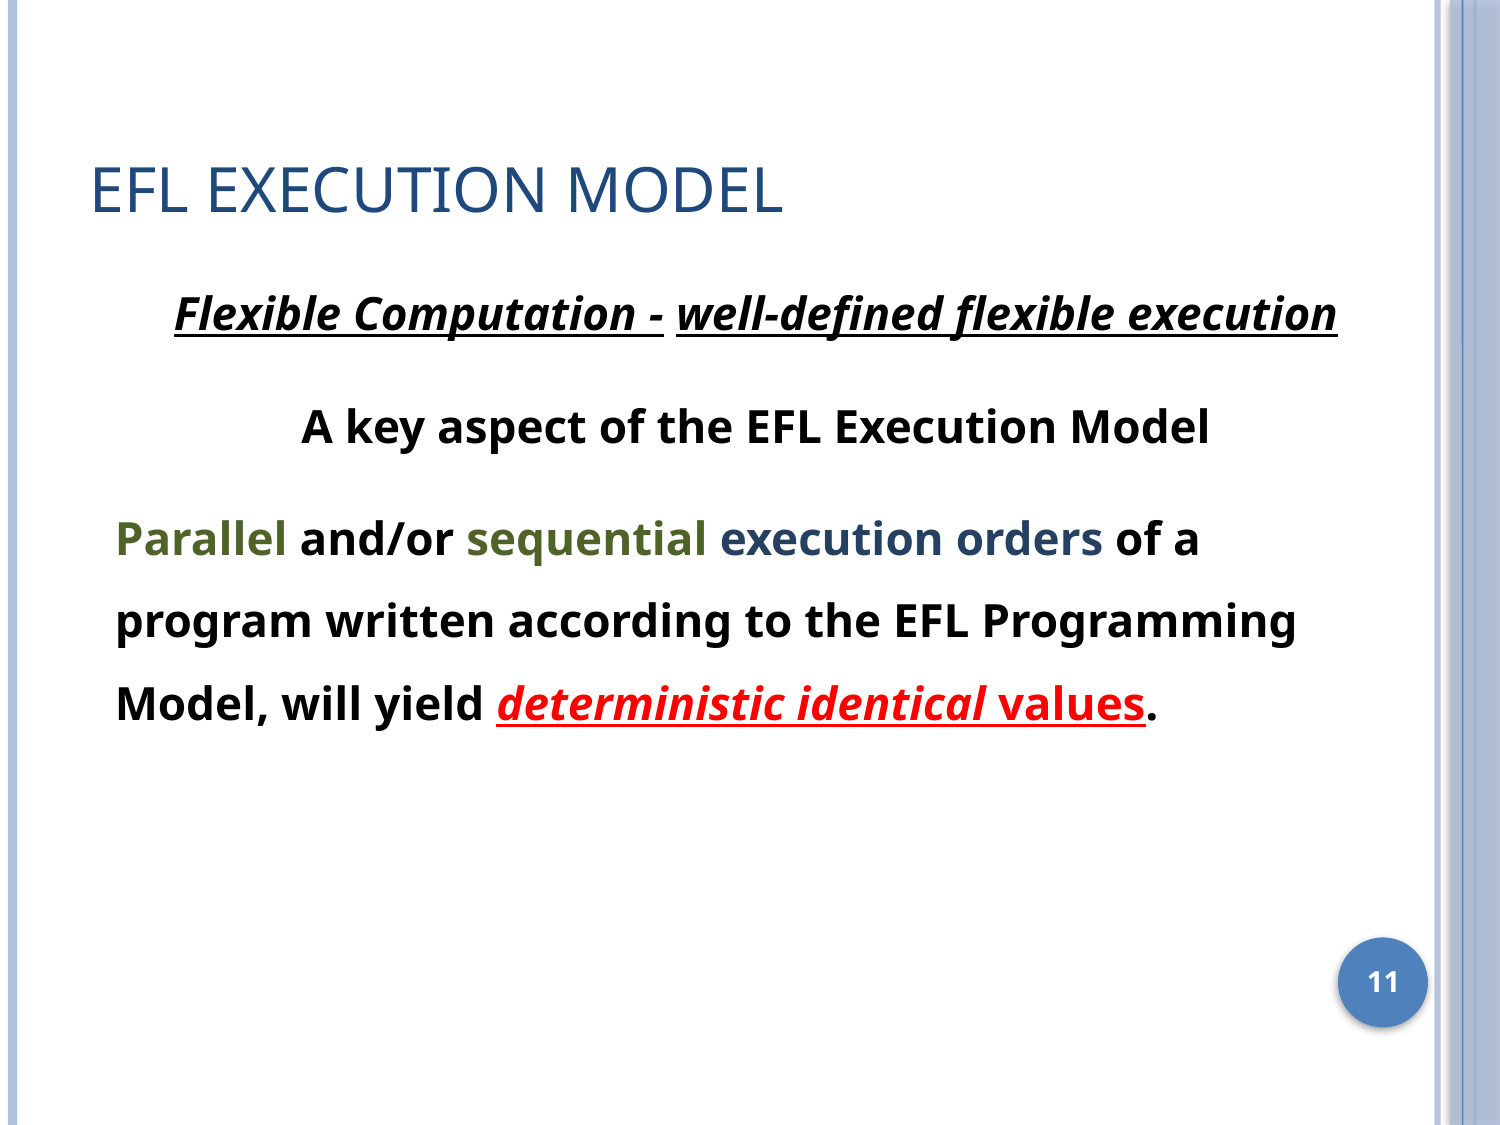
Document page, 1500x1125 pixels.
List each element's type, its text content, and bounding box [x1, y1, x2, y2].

slide_number 11 [1333, 940, 1434, 1027]
title EFL Execution Model [75, 45, 1300, 233]
text_box Flexible Computation - well-defined flexible execution A key aspect of the EFL Execution Model Parallel and/or sequential execution orders of a program written according to the EFL Programming Model, will yield deterministic identical values. [99, 249, 1413, 737]
